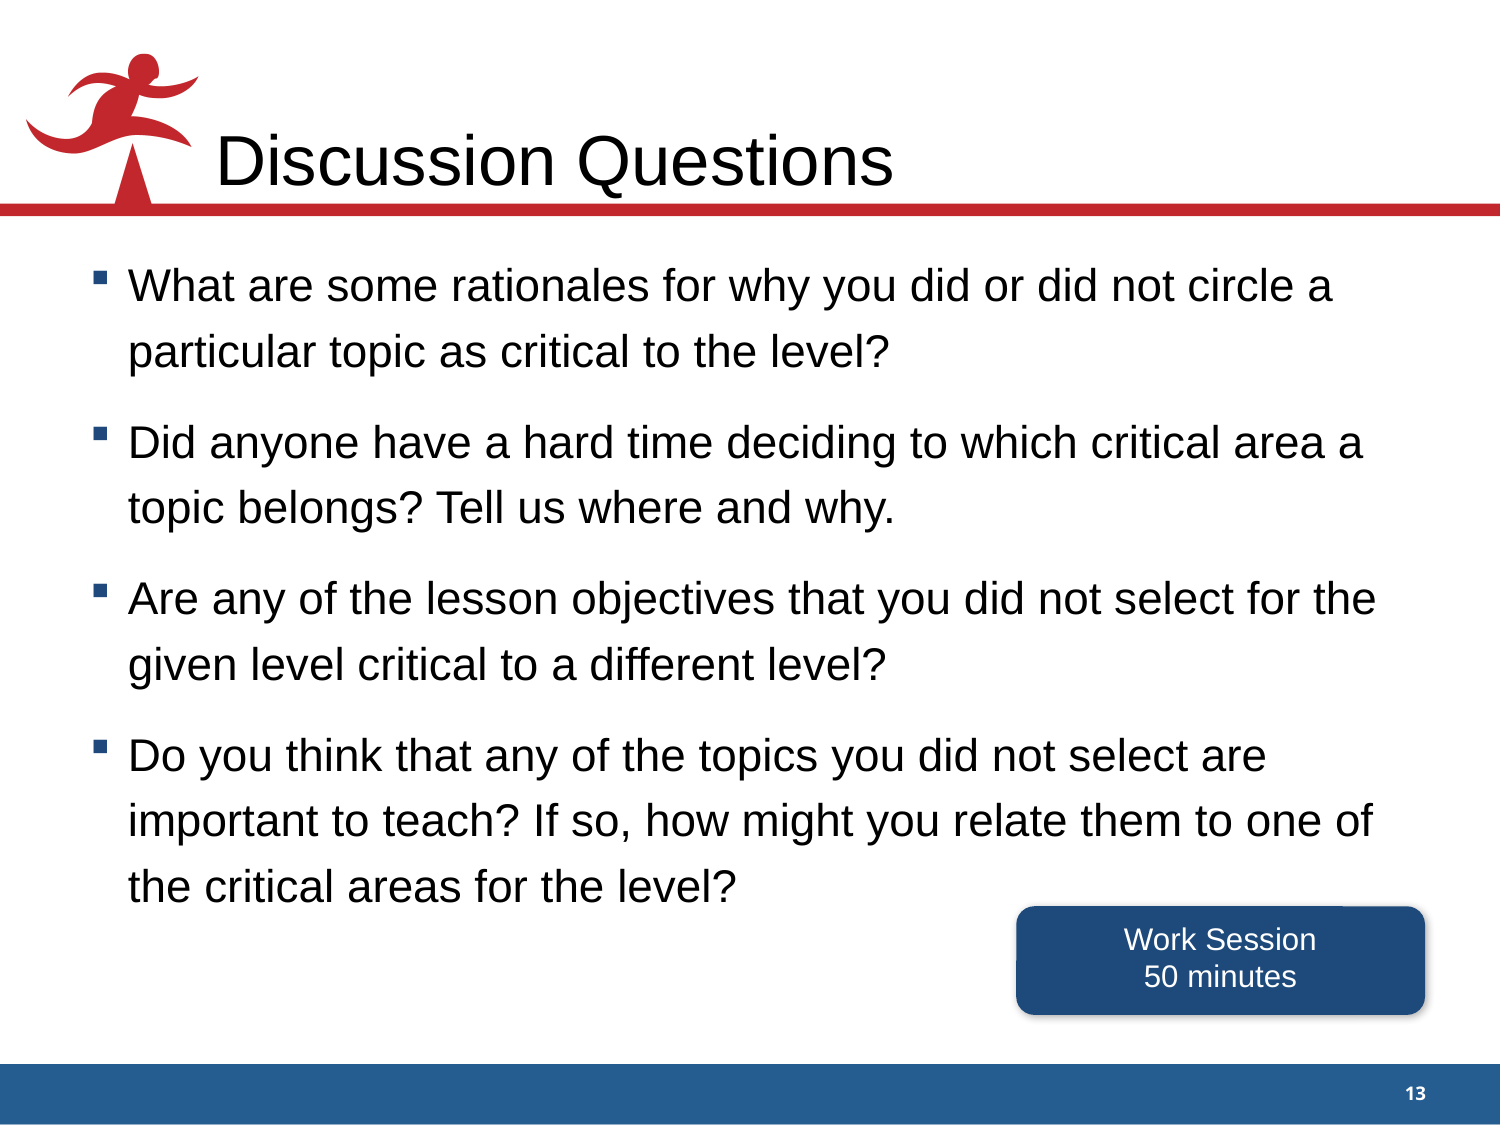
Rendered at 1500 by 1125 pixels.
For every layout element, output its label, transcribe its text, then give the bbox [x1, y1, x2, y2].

list What are some rationales for why you did or did not circle a particular topic as critical to the level? Did anyone have a hard time deciding to which critical area a topic belongs? Tell us where and why. Are any of the lesson objectives that you did not select for the given level critical to a different level? Do you think that any of the topics you did not select are important to teach? If so, how might you relate them to one of the critical areas for the level? [75, 237, 1425, 1080]
picture [0, 0, 1500, 1125]
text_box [1016, 905, 1426, 1016]
title Discussion Questions [200, 112, 1500, 209]
